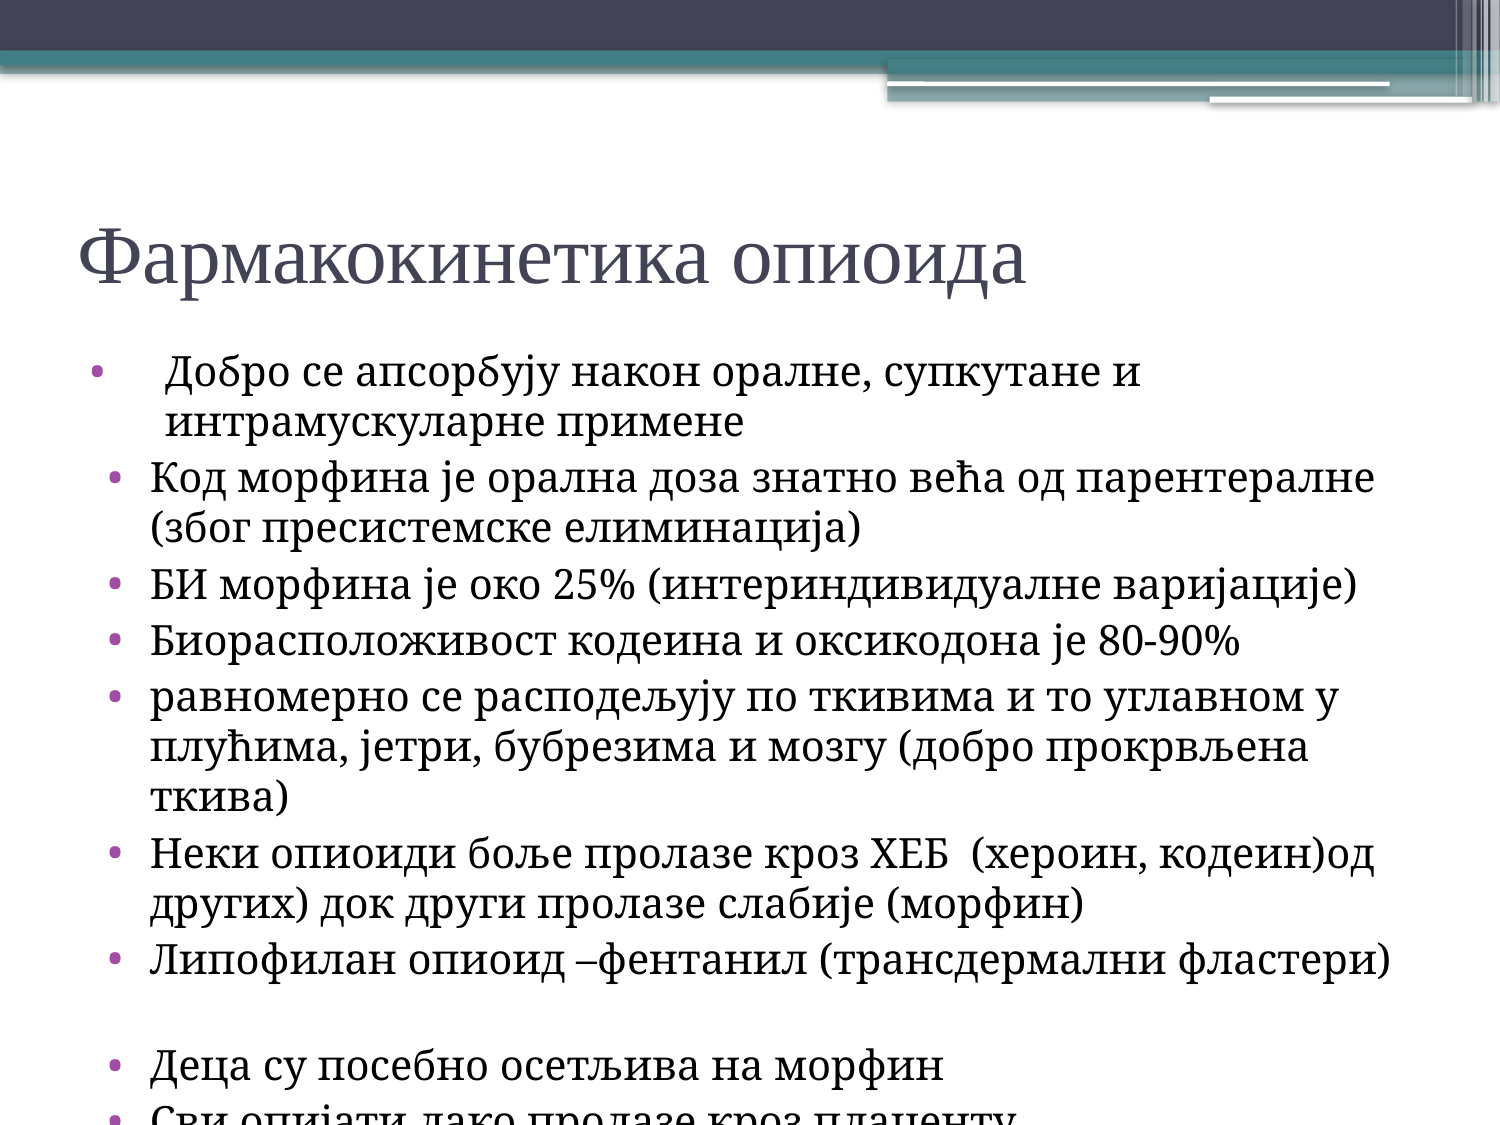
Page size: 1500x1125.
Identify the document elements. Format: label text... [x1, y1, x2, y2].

title Фармакокинетика опиоида [62, 162, 1413, 338]
list Добро се апсорбују након оралне, супкутане и интрамускуларне примене Код морфина је орална доза знатно већа од парентералне (због пресистемске елиминација) БИ морфина је око 25% (интериндивидуалне варијације) Биорасположивост кодеина и оксикодона је 80-90% равномерно се расподељују по ткивима и то углавном у плућима, јетри, бубрезима и мозгу (добро прокрвљена ткива) Неки опиоиди боље пролазе кроз ХЕБ (хероин, кодеин)од других) док други пролазе слабије (морфин) Липофилан опиоид –фентанил (трансдермални фластери) Деца су посебно осетљива на морфин Сви опијати лако пролазе кроз плаценту [75, 337, 1425, 1047]
